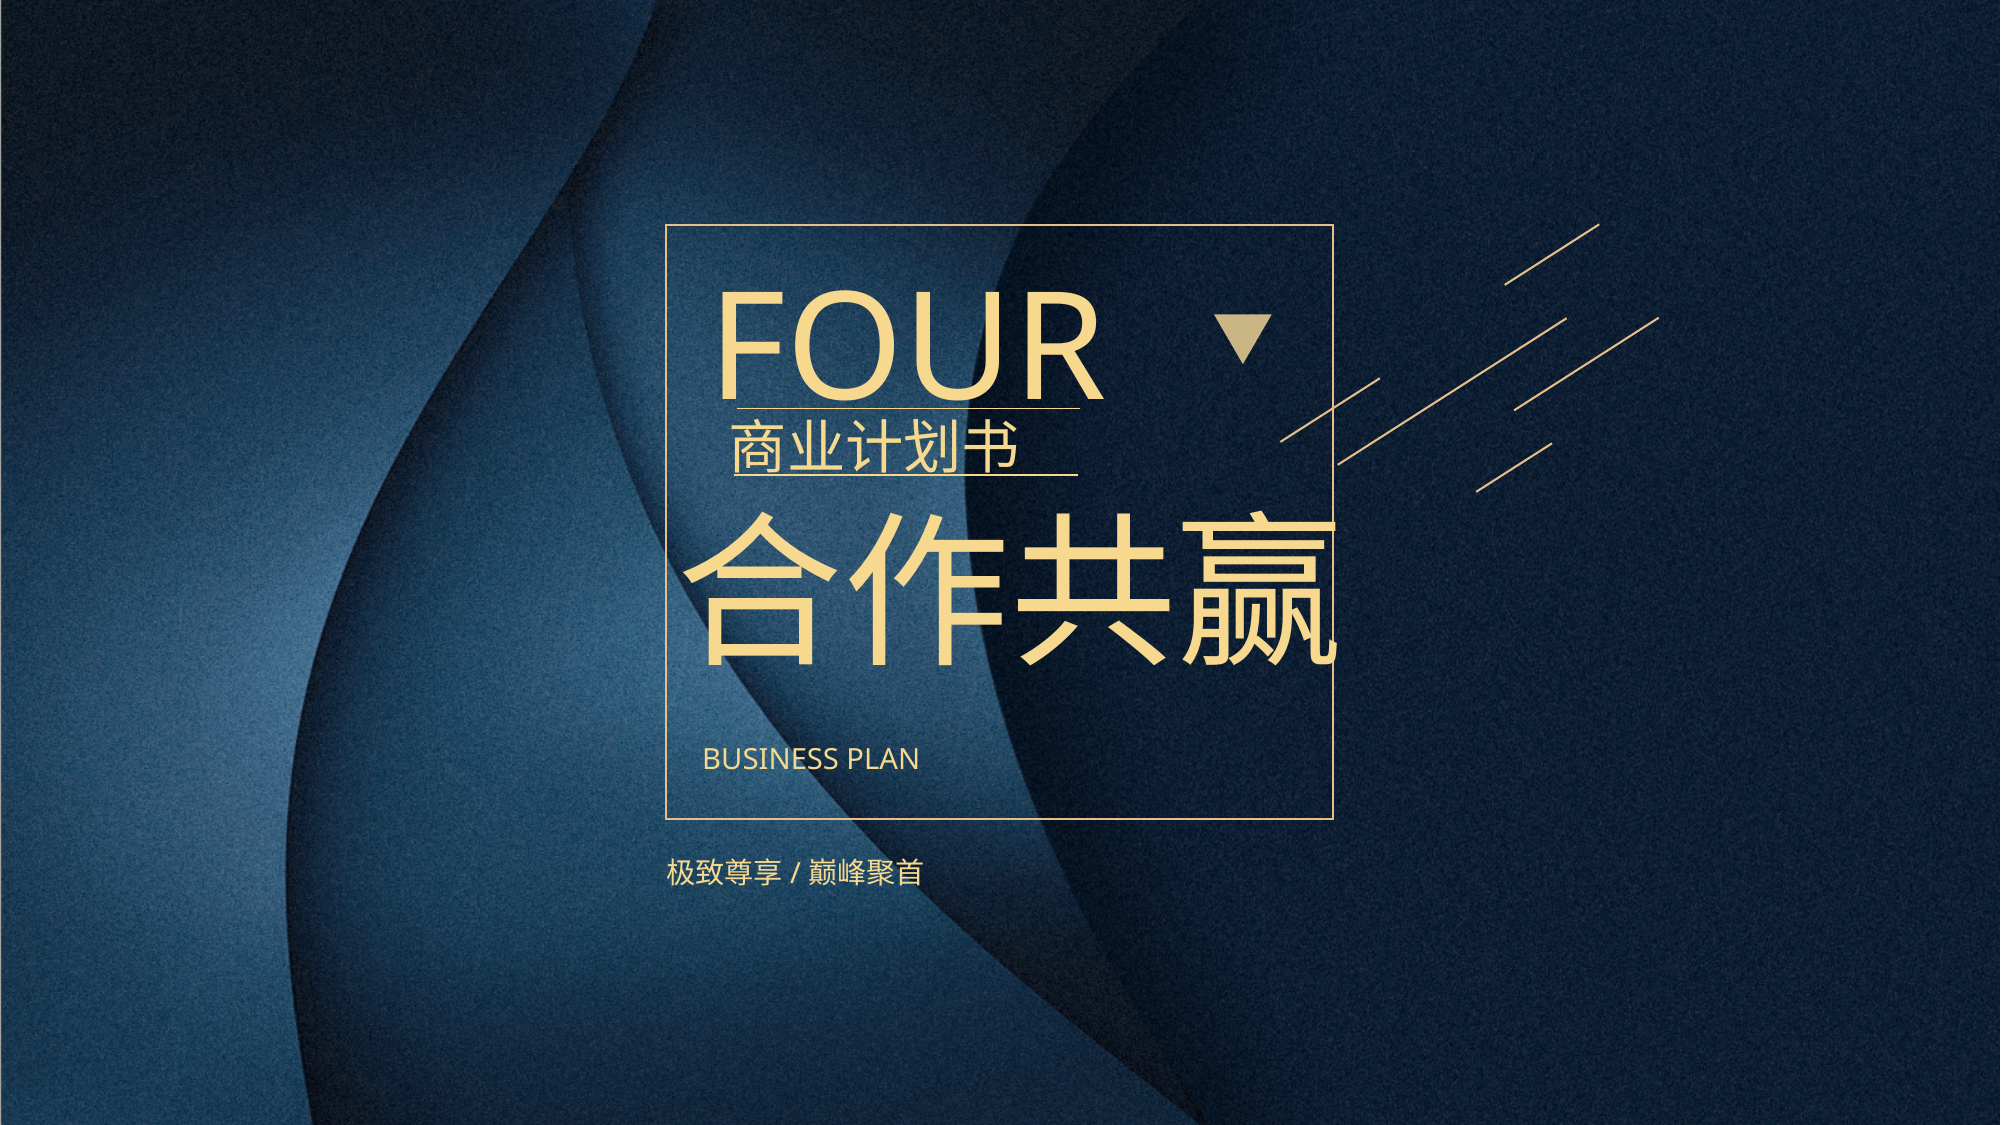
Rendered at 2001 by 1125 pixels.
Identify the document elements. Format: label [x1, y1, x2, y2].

text_box [1337, 318, 1567, 465]
picture [0, 0, 2000, 1125]
text_box [1504, 224, 1600, 285]
text_box [1476, 443, 1553, 492]
text_box [1280, 378, 1380, 442]
text_box [1514, 317, 1659, 411]
